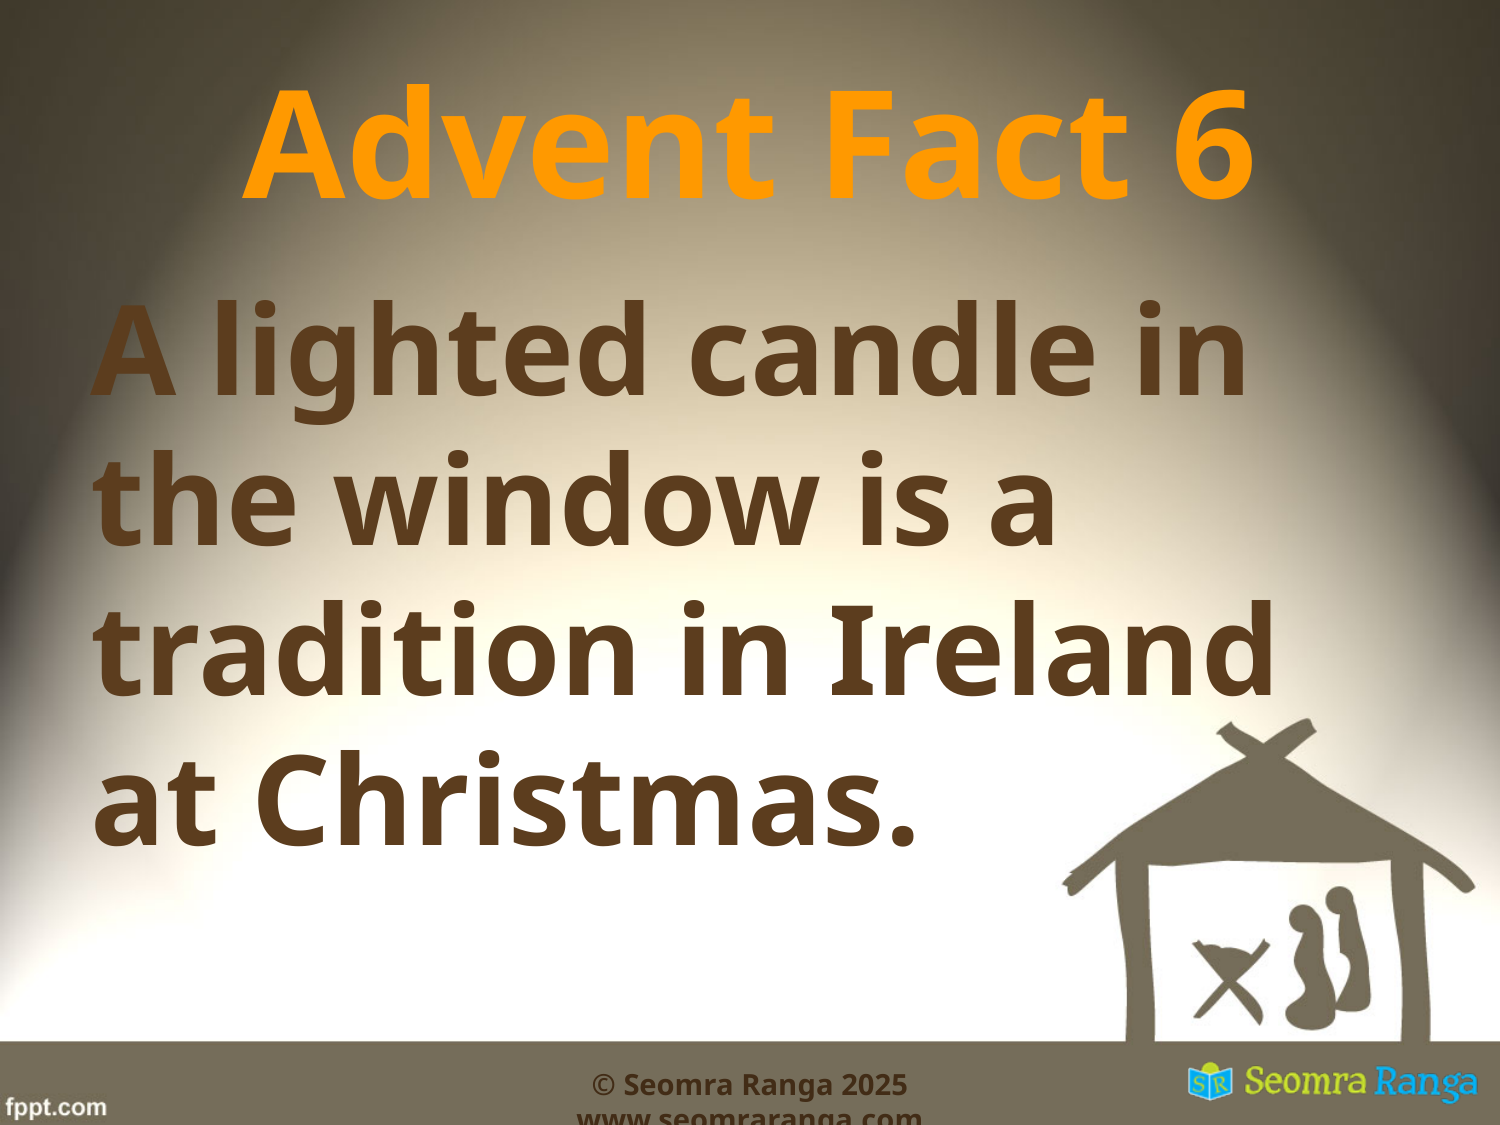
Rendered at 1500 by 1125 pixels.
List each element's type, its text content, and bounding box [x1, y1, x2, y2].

title Advent Fact 6 [75, 45, 1425, 233]
picture [0, 0, 1500, 1125]
text_box © Seomra Ranga 2025 www.seomraranga.com [401, 1058, 1099, 1125]
list A lighted candle in the window is a tradition in Ireland at Christmas. [75, 262, 1425, 1005]
